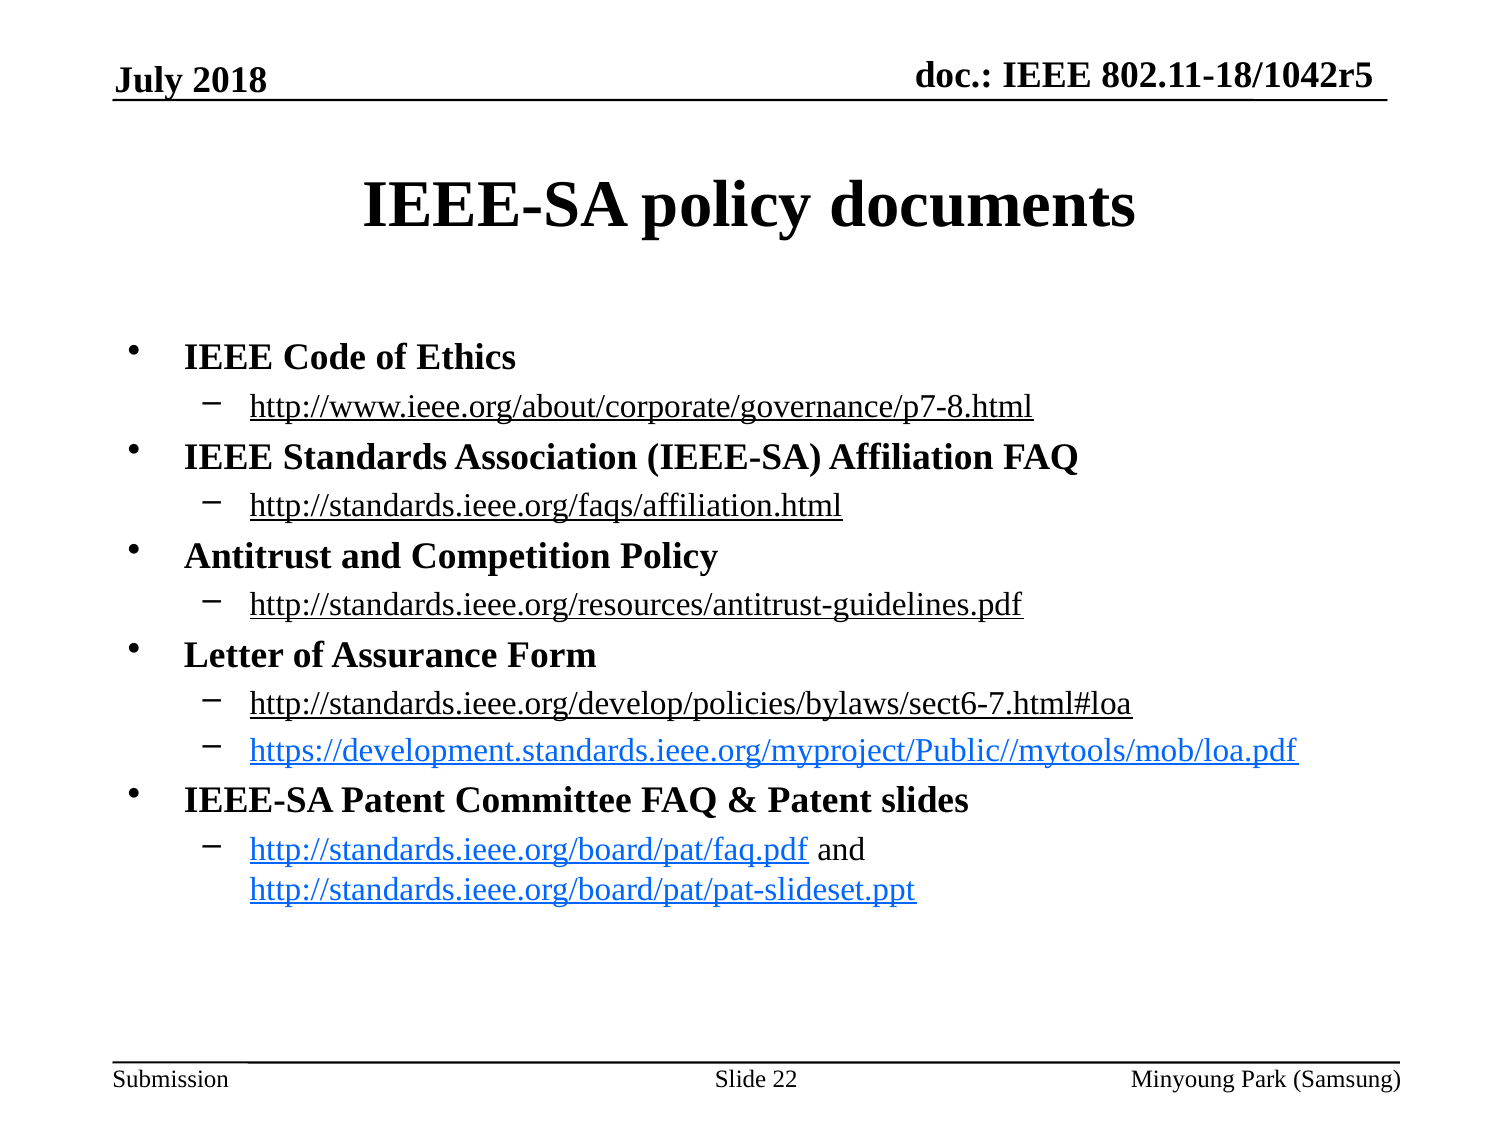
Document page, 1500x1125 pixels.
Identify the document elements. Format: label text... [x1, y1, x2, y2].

list IEEE Code of Ethics http://www.ieee.org/about/corporate/governance/p7-8.html IEEE Standards Association (IEEE-SA) Affiliation FAQ http://standards.ieee.org/faqs/affiliation.html Antitrust and Competition Policy http://standards.ieee.org/resources/antitrust-guidelines.pdf Letter of Assurance Form http://standards.ieee.org/develop/policies/bylaws/sect6-7.html#loa https://development.standards.ieee.org/myproject/Public//mytools/mob/loa.pdf IEEE-SA Patent Committee FAQ & Patent slides http://standards.ieee.org/board/pat/faq.pdf and http://standards.ieee.org/board/pat/pat-slideset.ppt [112, 324, 1388, 1000]
slide_number Slide 22 [712, 1061, 800, 1093]
title IEEE-SA policy documents [112, 112, 1388, 288]
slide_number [114, 54, 335, 101]
footer Minyoung Park (Samsung) [949, 1061, 1402, 1093]
